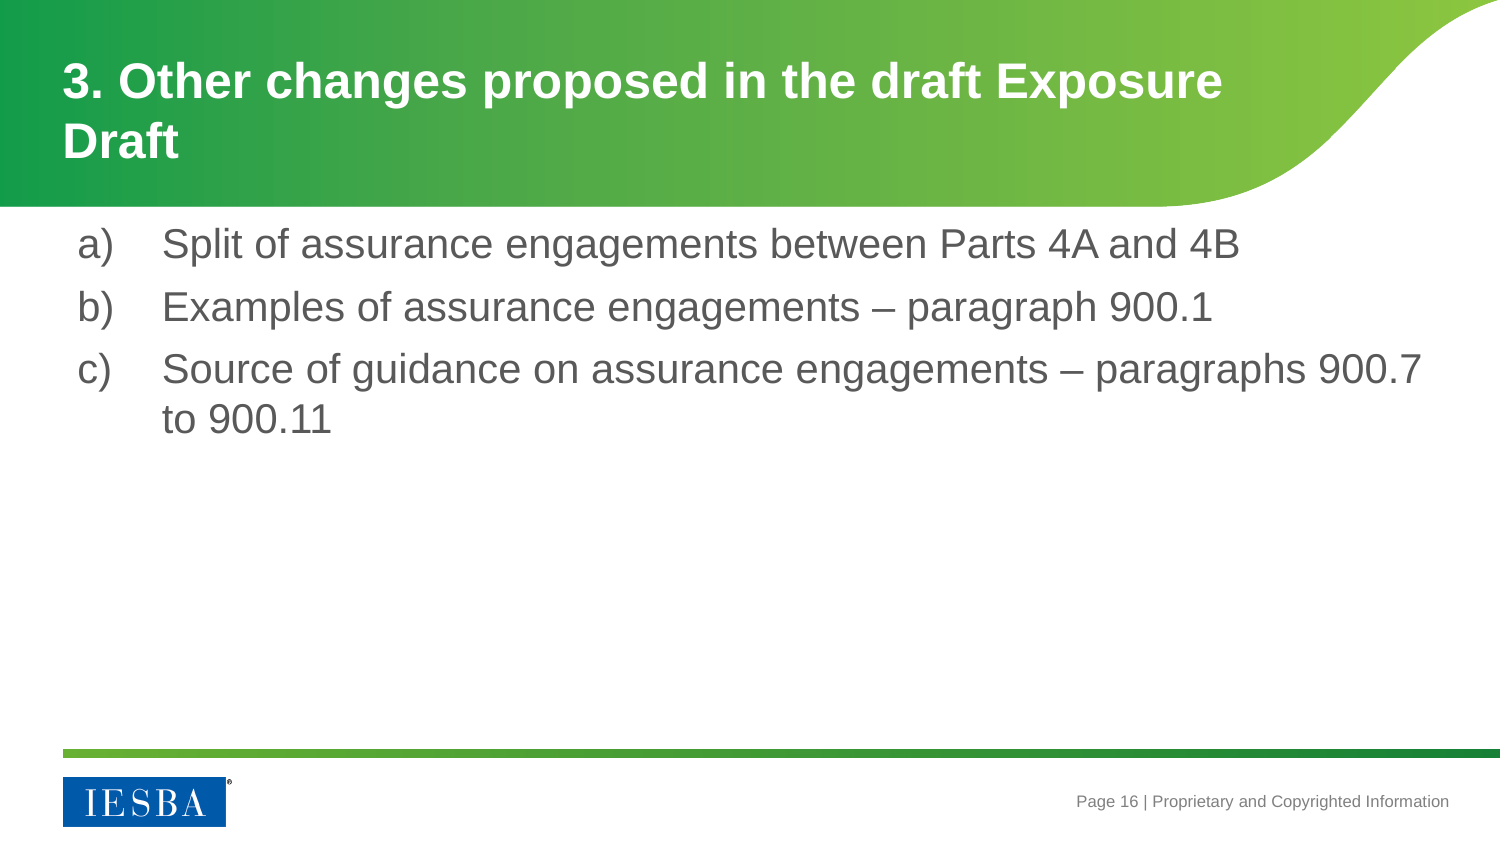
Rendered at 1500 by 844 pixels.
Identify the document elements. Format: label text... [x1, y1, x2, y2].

picture [0, 0, 1500, 207]
picture [63, 777, 232, 827]
title 3. Other changes proposed in the draft Exposure Draft [62, 75, 1300, 142]
list Split of assurance engagements between Parts 4A and 4B Examples of assurance engagements – paragraph 900.1 Source of guidance on assurance engagements – paragraphs 900.7 to 900.11 [62, 209, 1450, 712]
